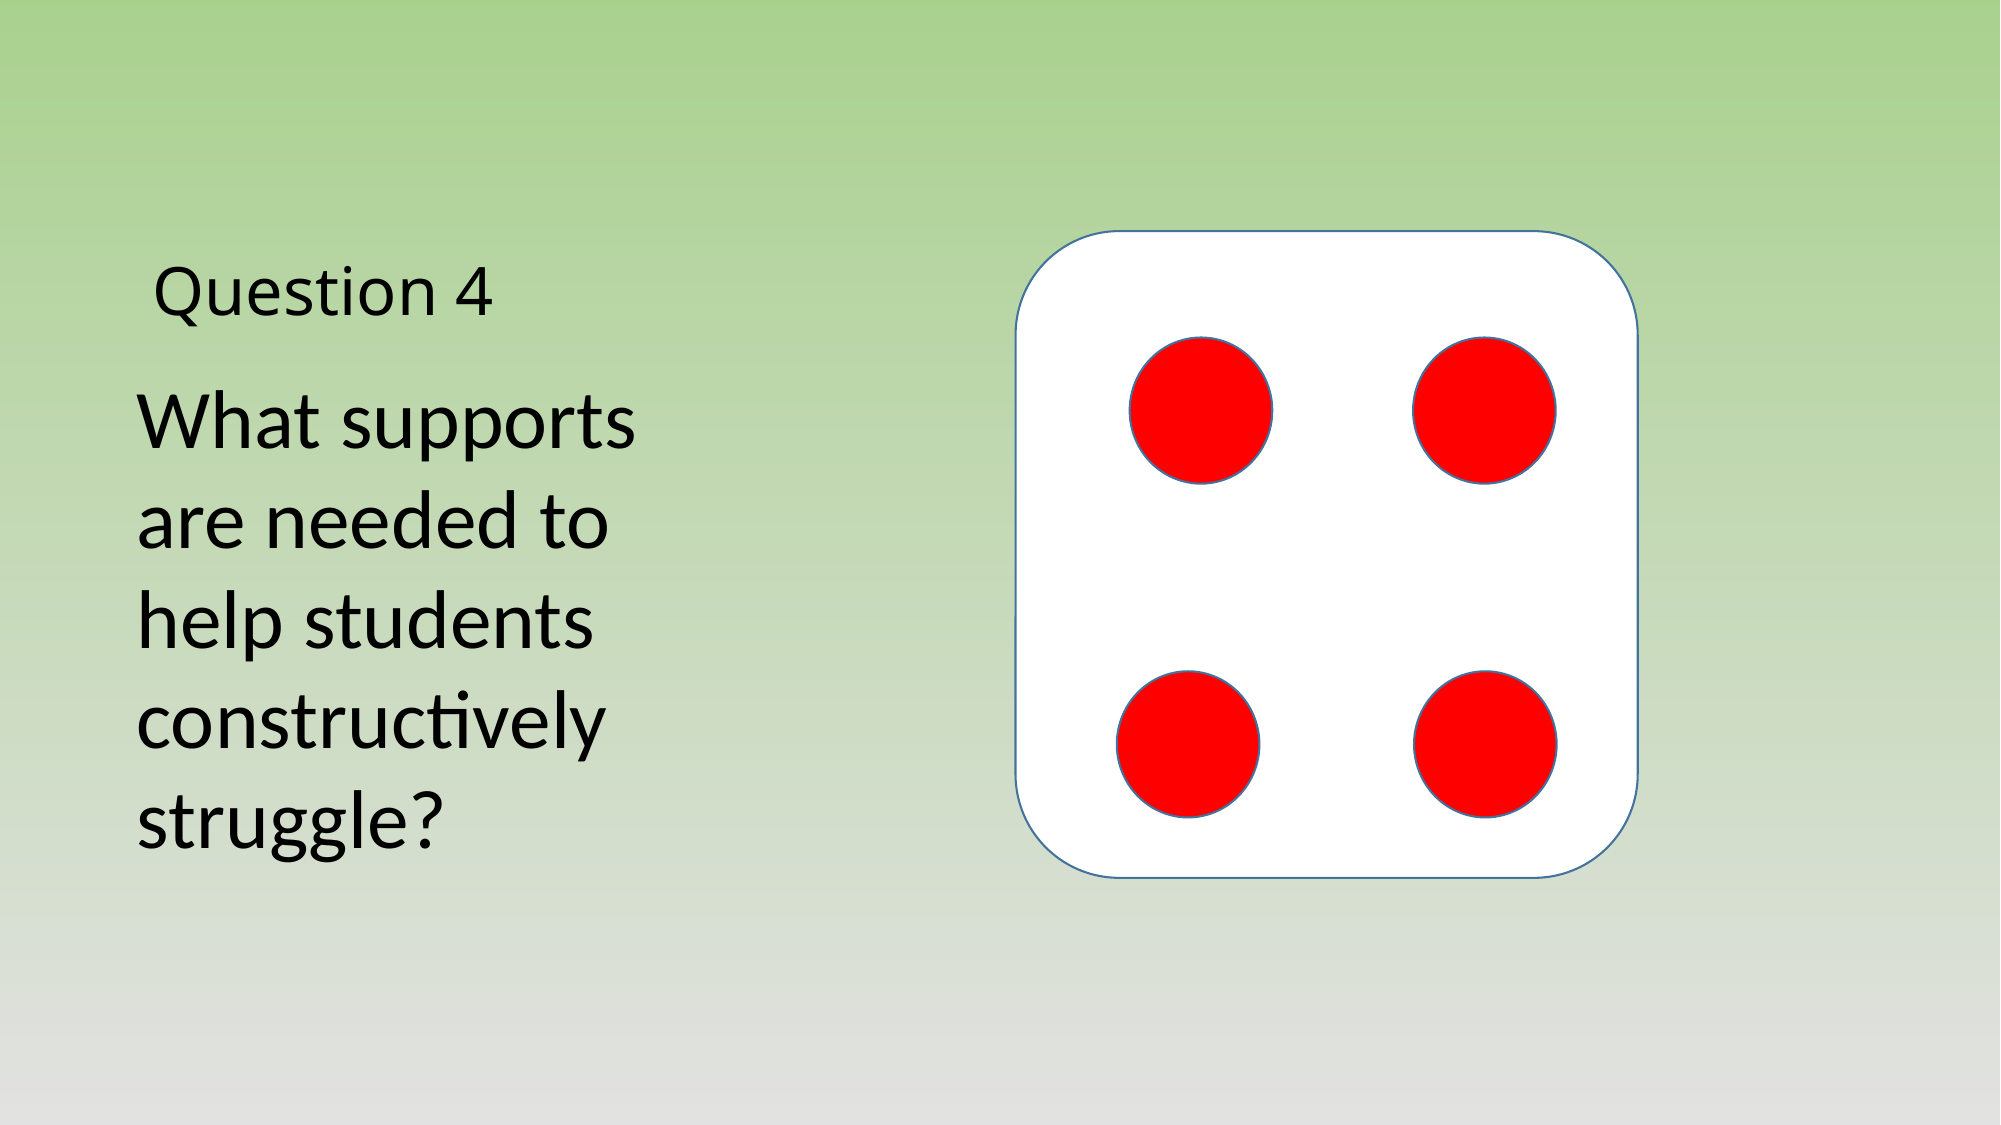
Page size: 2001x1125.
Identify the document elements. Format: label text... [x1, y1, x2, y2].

title Question 4 [137, 75, 783, 338]
text_box [1014, 230, 1639, 879]
text_box What supports are needed to help students constructively struggle? [121, 357, 671, 873]
text_box [1115, 670, 1261, 819]
text_box [1412, 670, 1558, 819]
text_box [1412, 336, 1557, 485]
text_box [1128, 336, 1274, 485]
